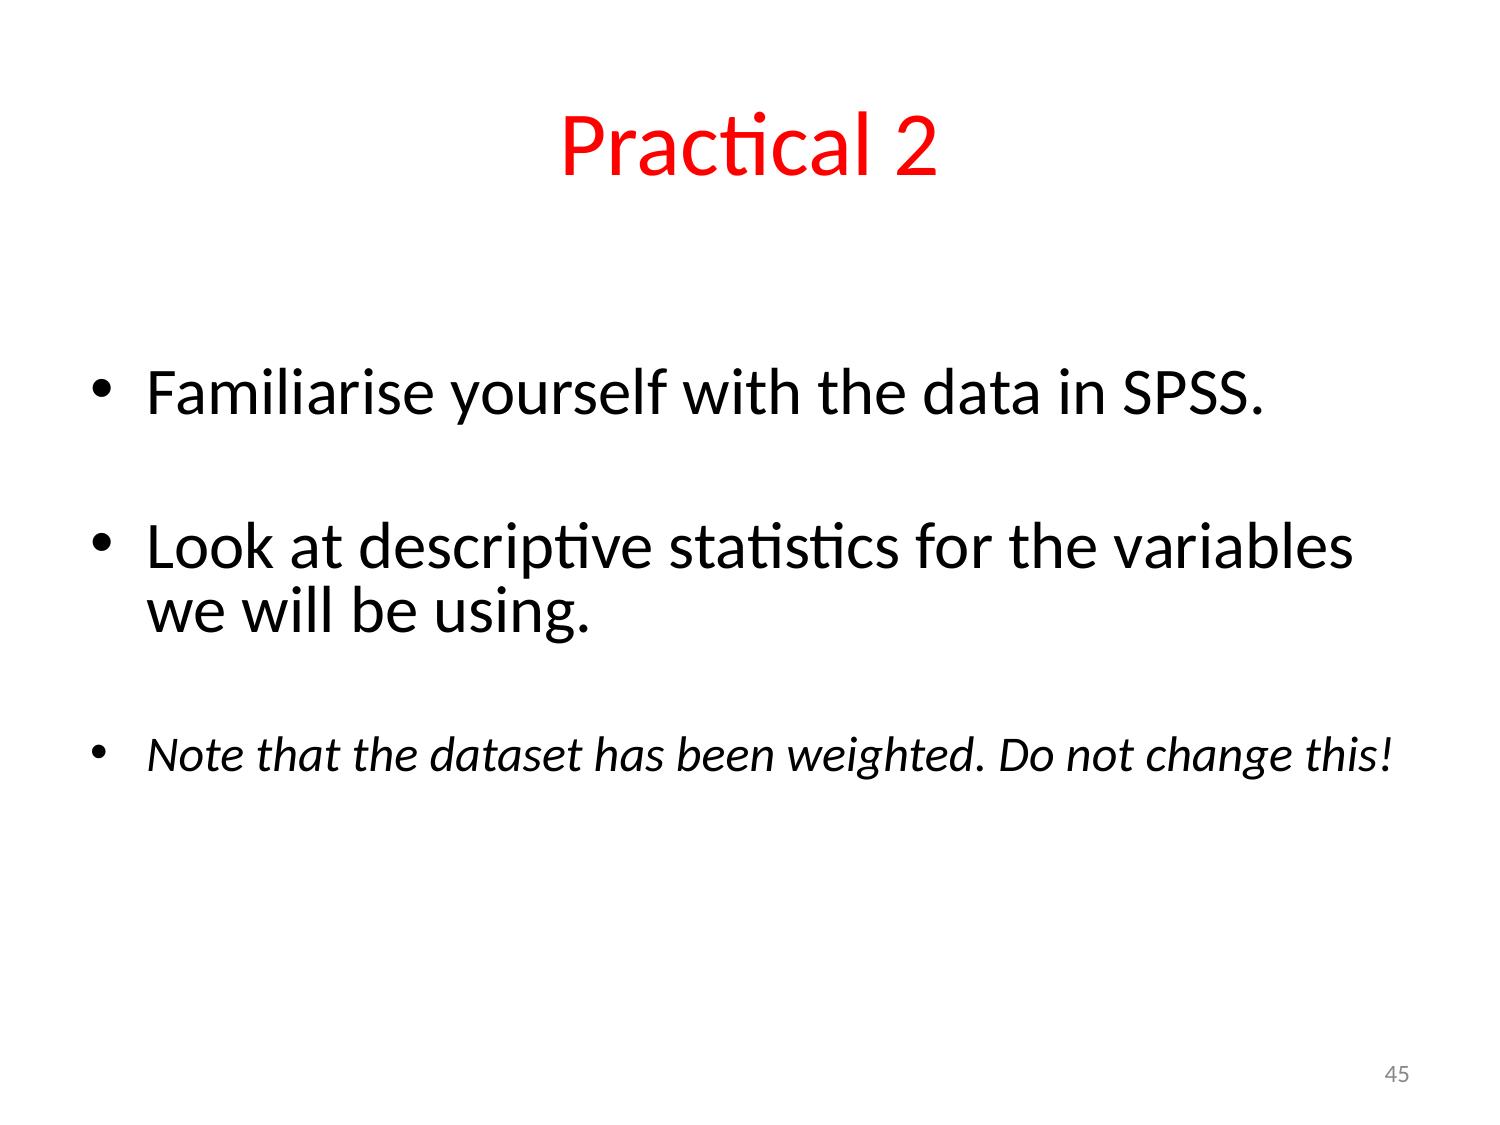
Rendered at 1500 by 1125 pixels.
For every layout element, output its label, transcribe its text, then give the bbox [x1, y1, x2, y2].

title Practical 2 [75, 45, 1425, 233]
list Familiarise yourself with the data in SPSS. Look at descriptive statistics for the variables we will be using. Note that the dataset has been weighted. Do not change this! [75, 262, 1425, 1005]
slide_number 45 [1074, 1042, 1425, 1103]
